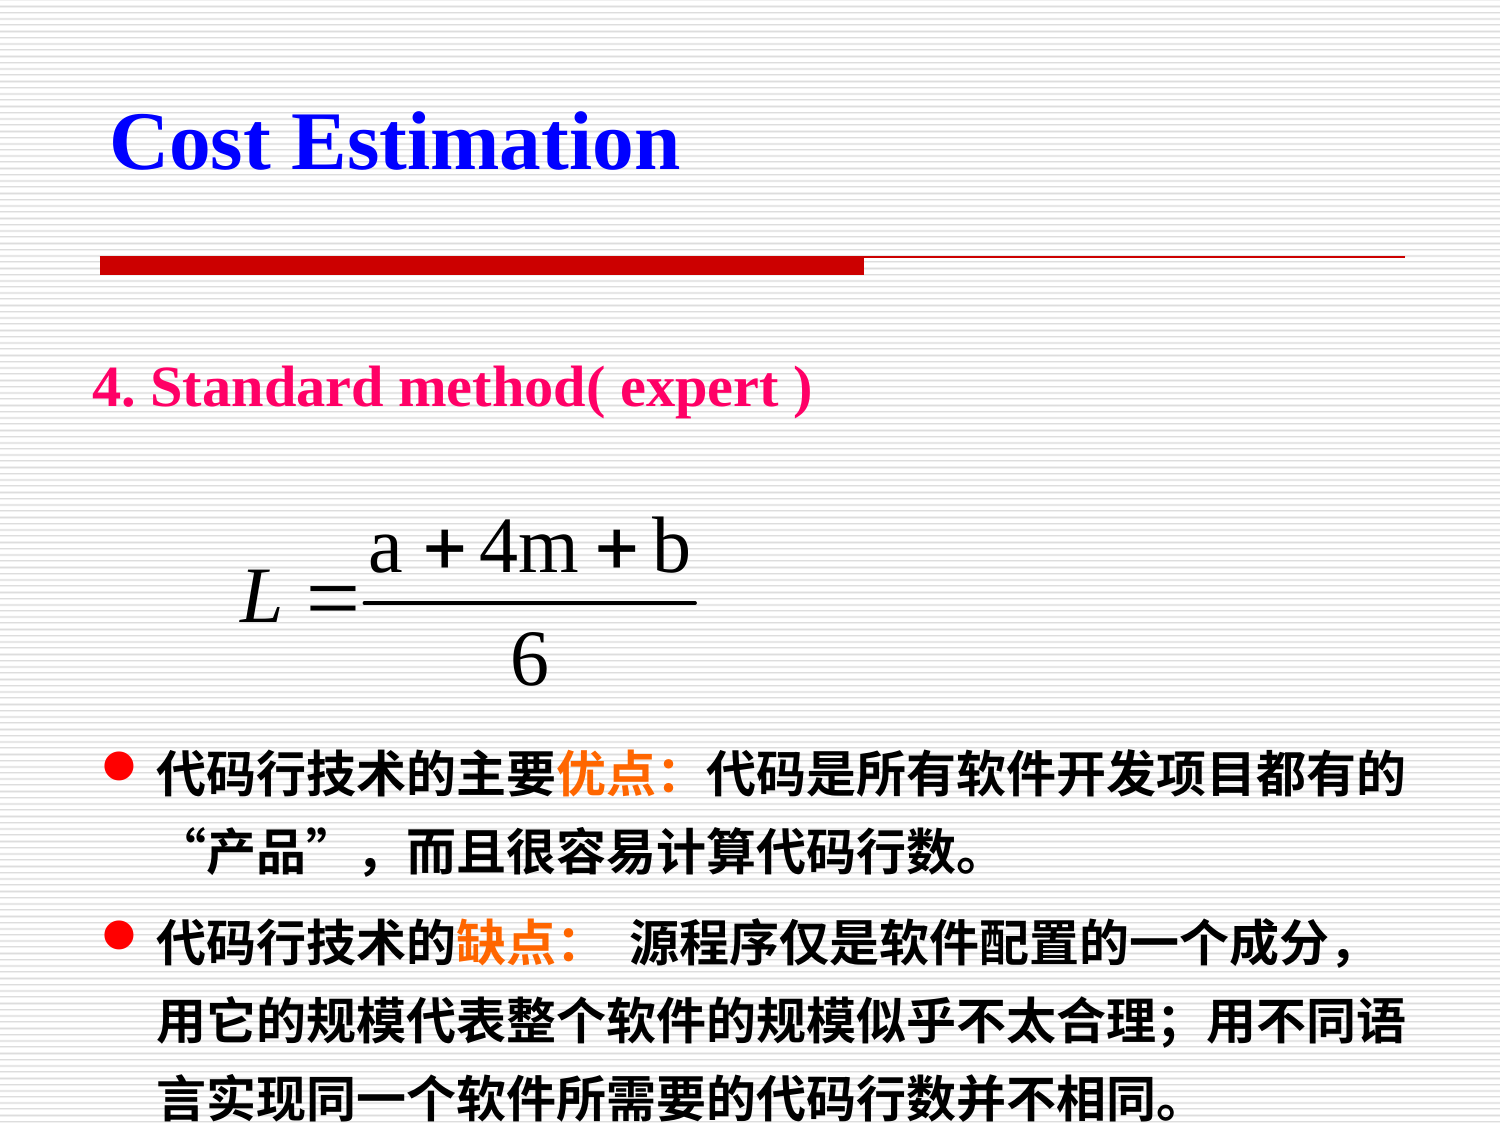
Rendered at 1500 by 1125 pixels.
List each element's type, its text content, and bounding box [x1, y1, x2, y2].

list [225, 495, 714, 704]
picture [0, 0, 1500, 1125]
text_box 4. Standard method( expert ) [77, 341, 1500, 426]
title Cost Estimation [94, 0, 1407, 194]
text_box 代码行技术的主要优点：代码是所有软件开发项目都有的“产品”，而且很容易计算代码行数。 代码行技术的缺点： 源程序仅是软件配置的一个成分，用它的规模代表整个软件的规模似乎不太合理；用不同语言实现同一个软件所需要的代码行数并不相同。 [85, 717, 1422, 1125]
